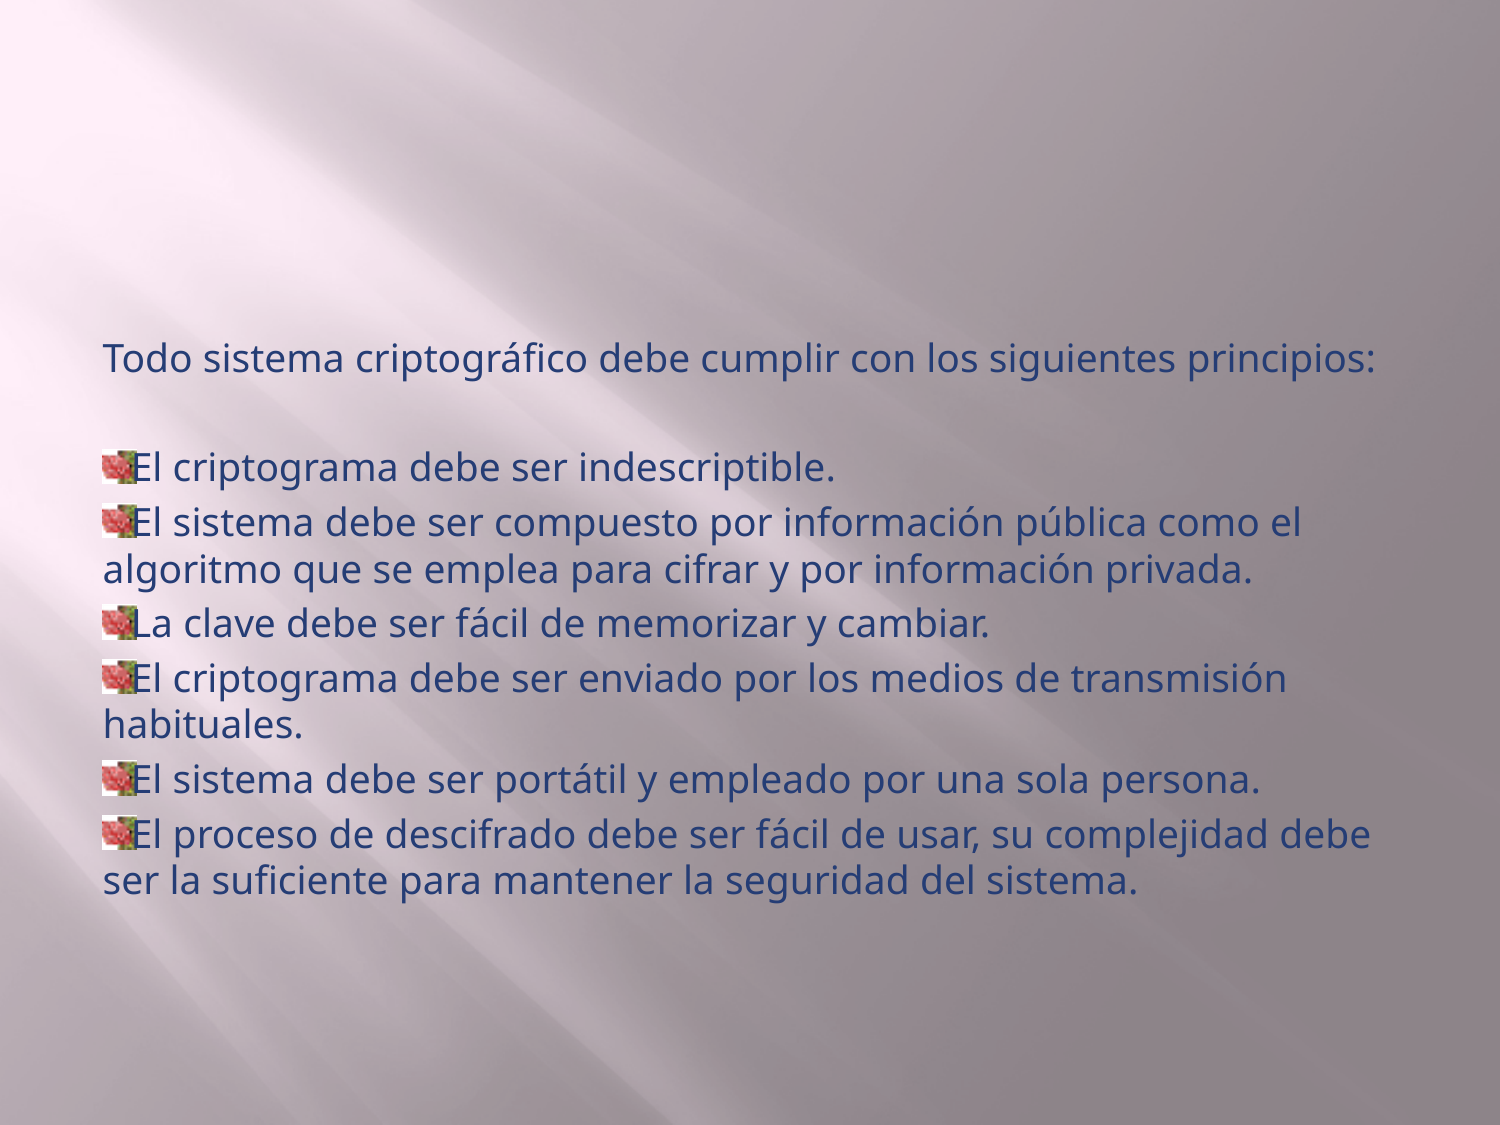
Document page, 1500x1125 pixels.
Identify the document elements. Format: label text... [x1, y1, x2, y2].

list Todo sistema criptográfico debe cumplir con los siguientes principios: El criptograma debe ser indescriptible. El sistema debe ser compuesto por información pública como el algoritmo que se emplea para cifrar y por información privada. La clave debe ser fácil de memorizar y cambiar. El criptograma debe ser enviado por los medios de transmisión habituales. El sistema debe ser portátil y empleado por una sola persona. El proceso de descifrado debe ser fácil de usar, su complejidad debe ser la suficiente para mantener la seguridad del sistema. [76, 326, 1425, 917]
picture [102, 449, 137, 484]
picture [102, 815, 137, 850]
picture [102, 760, 137, 796]
picture [102, 604, 137, 640]
picture [102, 503, 137, 538]
picture [102, 659, 137, 694]
